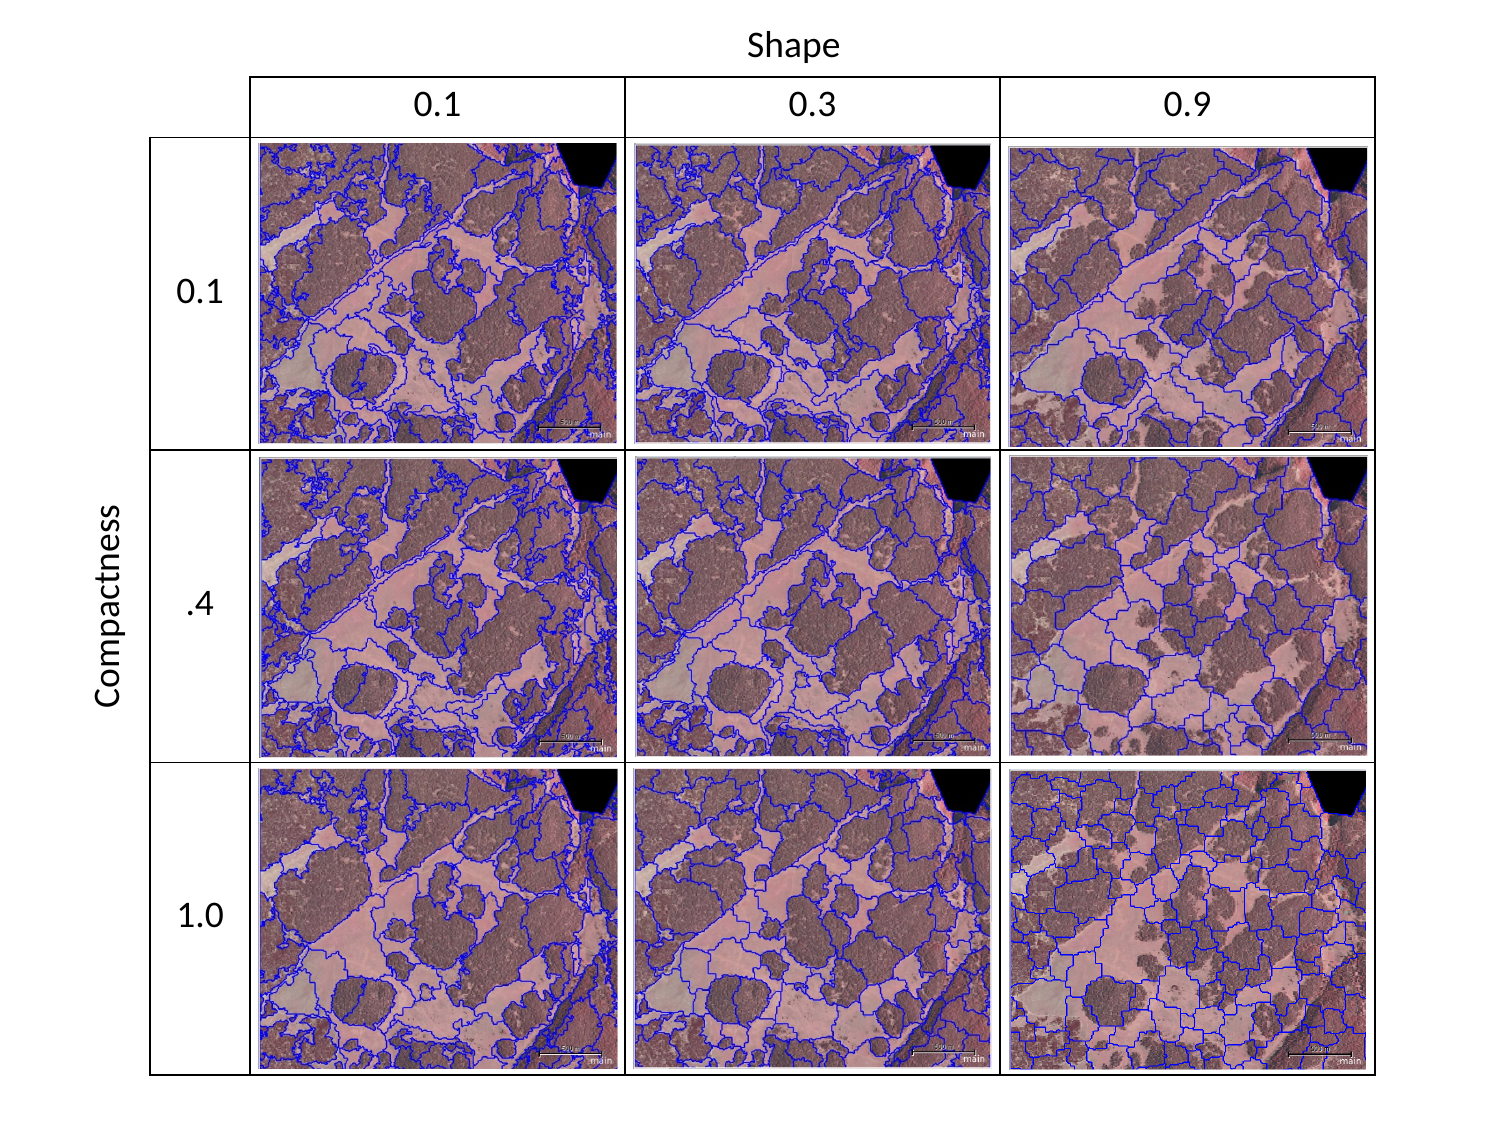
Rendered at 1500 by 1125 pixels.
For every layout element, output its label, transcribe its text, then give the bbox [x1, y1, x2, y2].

picture [633, 768, 992, 1069]
table_header [251, 138, 624, 449]
table_cell [251, 763, 260, 1074]
table_cell [251, 451, 624, 762]
picture [1008, 145, 1368, 447]
table_cell [1001, 451, 1008, 762]
text_box Shape [474, 12, 1113, 73]
picture [634, 455, 992, 757]
table_cell [626, 451, 636, 762]
table_header 0.1 [251, 78, 624, 137]
table_cell [615, 763, 624, 1074]
table_header 0.3 [626, 78, 999, 137]
picture [1008, 455, 1368, 756]
table_cell [1001, 763, 1374, 1074]
picture [259, 457, 617, 758]
table_header 0.1 [151, 138, 249, 449]
picture [1009, 769, 1366, 1071]
table_cell [626, 763, 636, 1074]
text_box Compactness [74, 137, 150, 1075]
picture [258, 143, 617, 444]
table_cell [989, 763, 999, 1074]
table_cell .4 [151, 451, 249, 762]
table_cell [988, 451, 999, 762]
table_header 0.9 [1001, 78, 1374, 137]
table_cell 1.0 [151, 763, 249, 1074]
picture [634, 143, 991, 444]
picture [258, 768, 618, 1069]
table_cell [1367, 451, 1374, 762]
table_header [626, 138, 999, 449]
table_header [1001, 138, 1374, 449]
